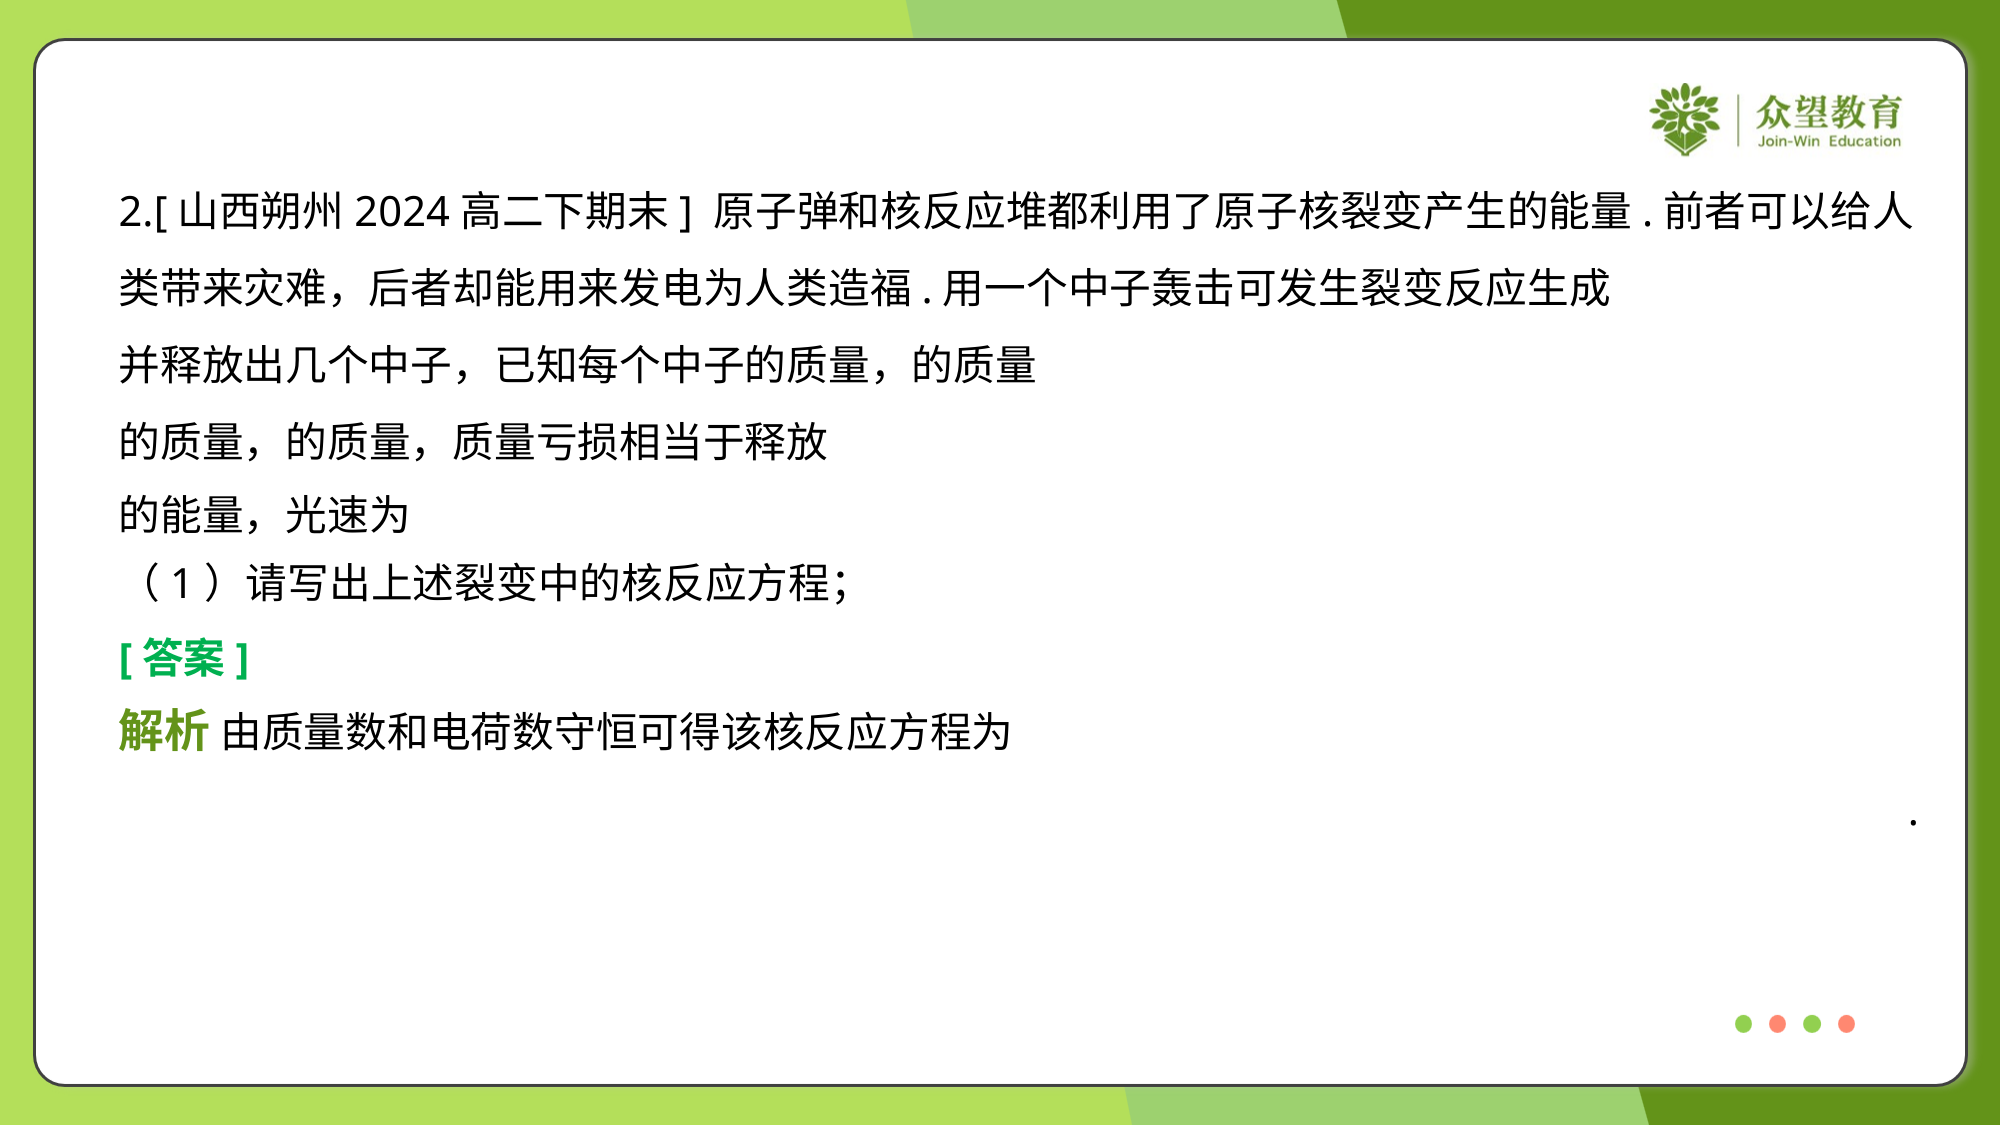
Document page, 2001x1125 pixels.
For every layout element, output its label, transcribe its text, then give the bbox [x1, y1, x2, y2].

text_box （1）请写出上述裂变中的核反应方程； [118, 532, 1883, 600]
picture [0, 0, 2000, 1125]
